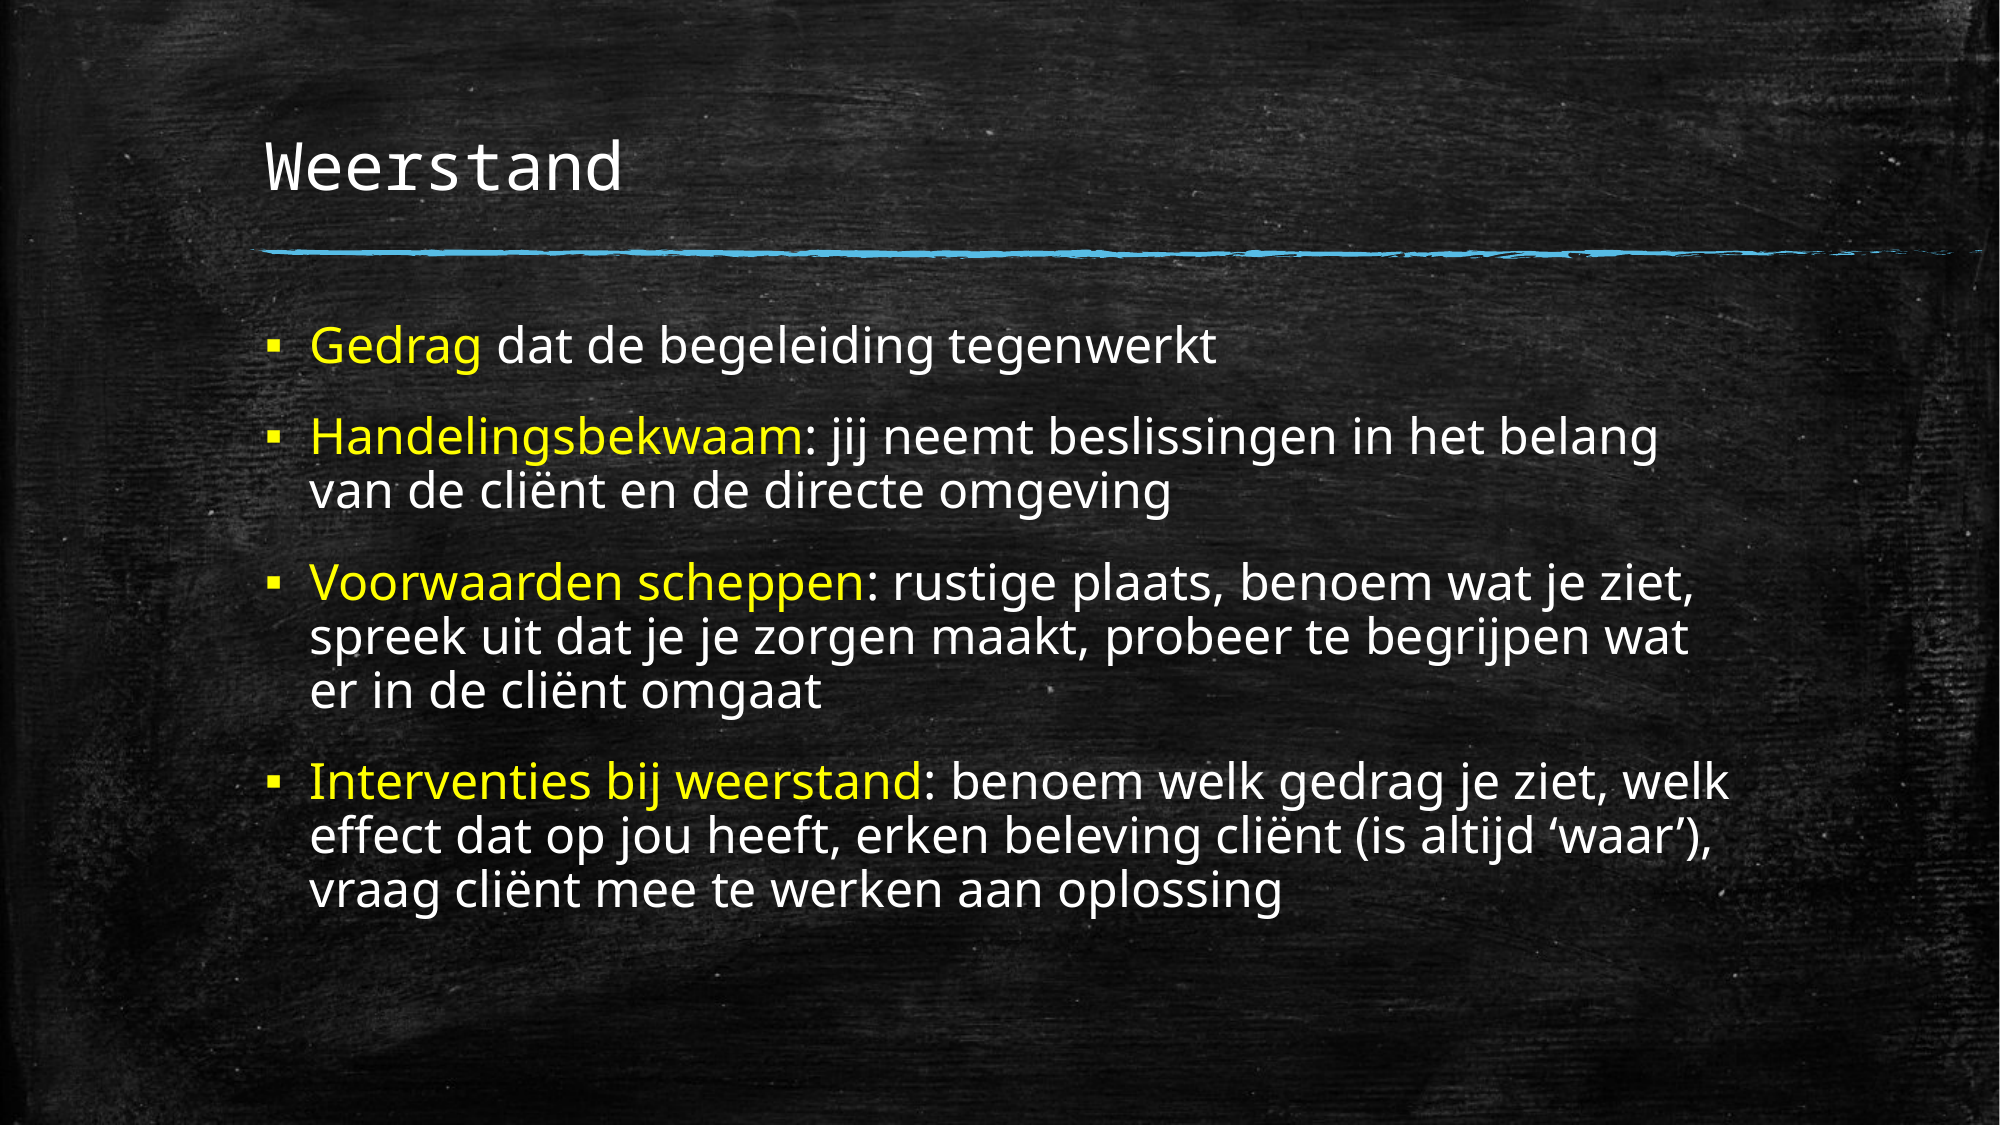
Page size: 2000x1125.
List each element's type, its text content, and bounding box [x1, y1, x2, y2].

title Weerstand [249, 45, 1750, 213]
list Gedrag dat de begeleiding tegenwerkt Handelingsbekwaam: jij neemt beslissingen in het belang van de cliënt en de directe omgeving Voorwaarden scheppen: rustige plaats, benoem wat je ziet, spreek uit dat je je zorgen maakt, probeer te begrijpen wat er in de cliënt omgaat Interventies bij weerstand: benoem welk gedrag je ziet, welk effect dat op jou heeft, erken beleving cliënt (is altijd ‘waar’), vraag cliënt mee te werken aan oplossing [249, 312, 1750, 1013]
